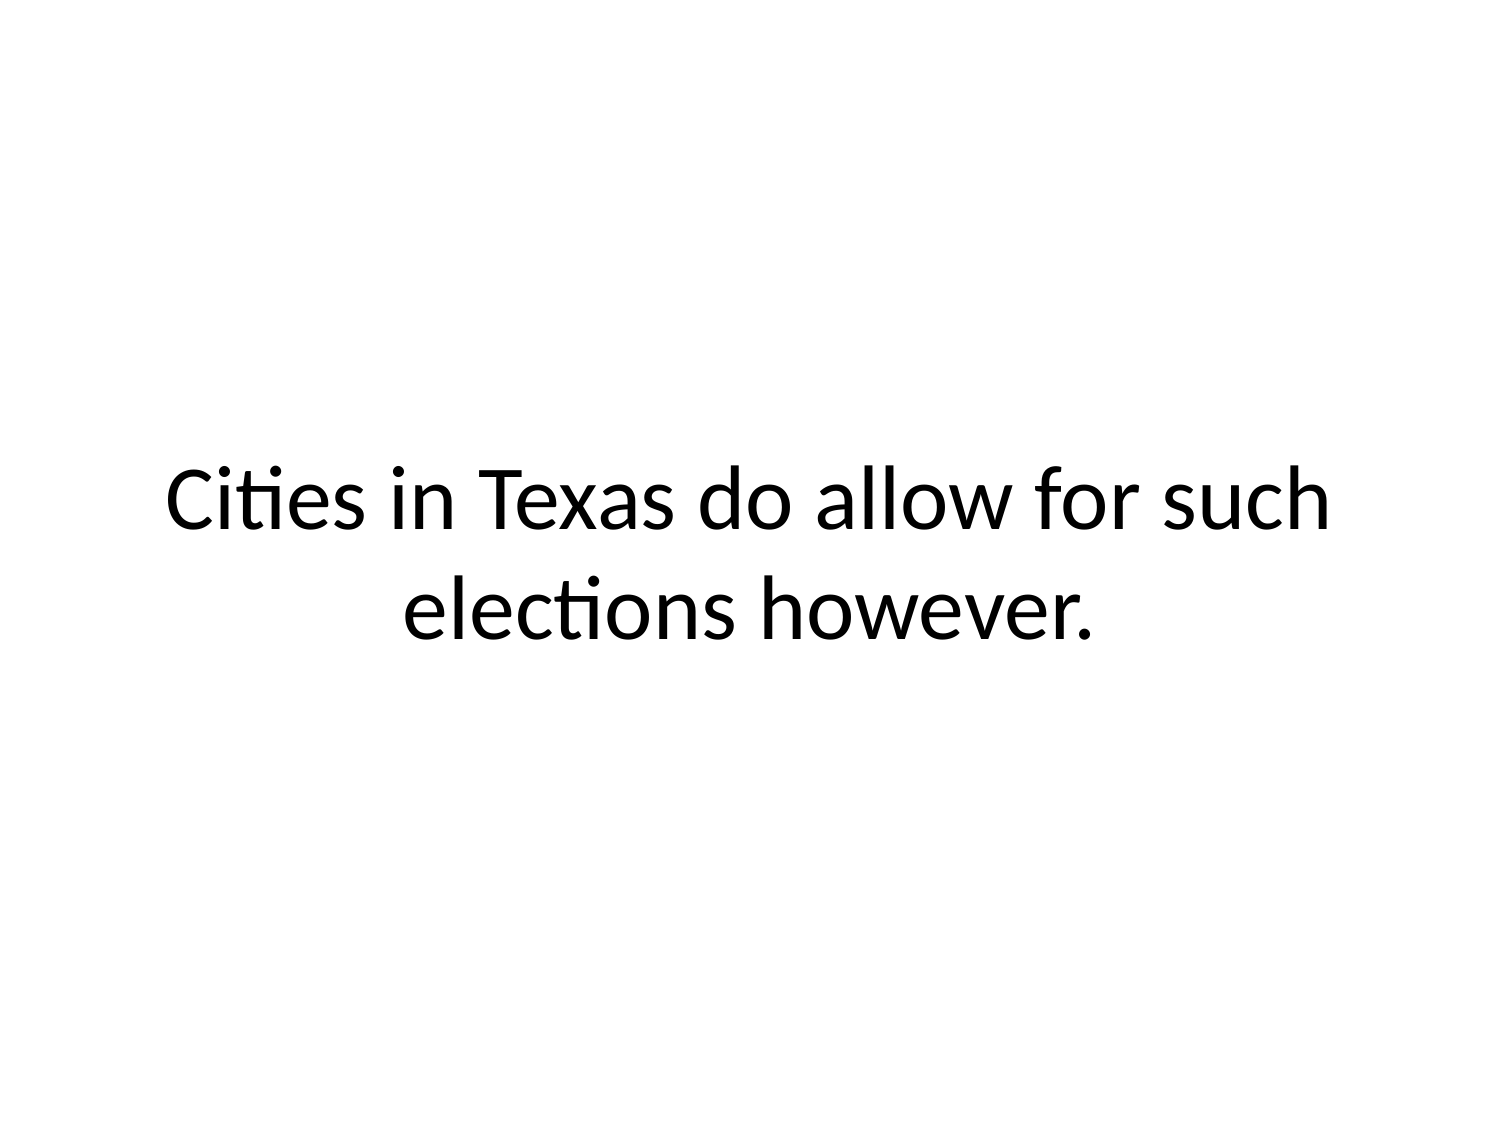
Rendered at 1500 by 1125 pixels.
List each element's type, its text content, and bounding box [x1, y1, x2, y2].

title Cities in Texas do allow for such elections however. [74, 44, 1426, 1051]
